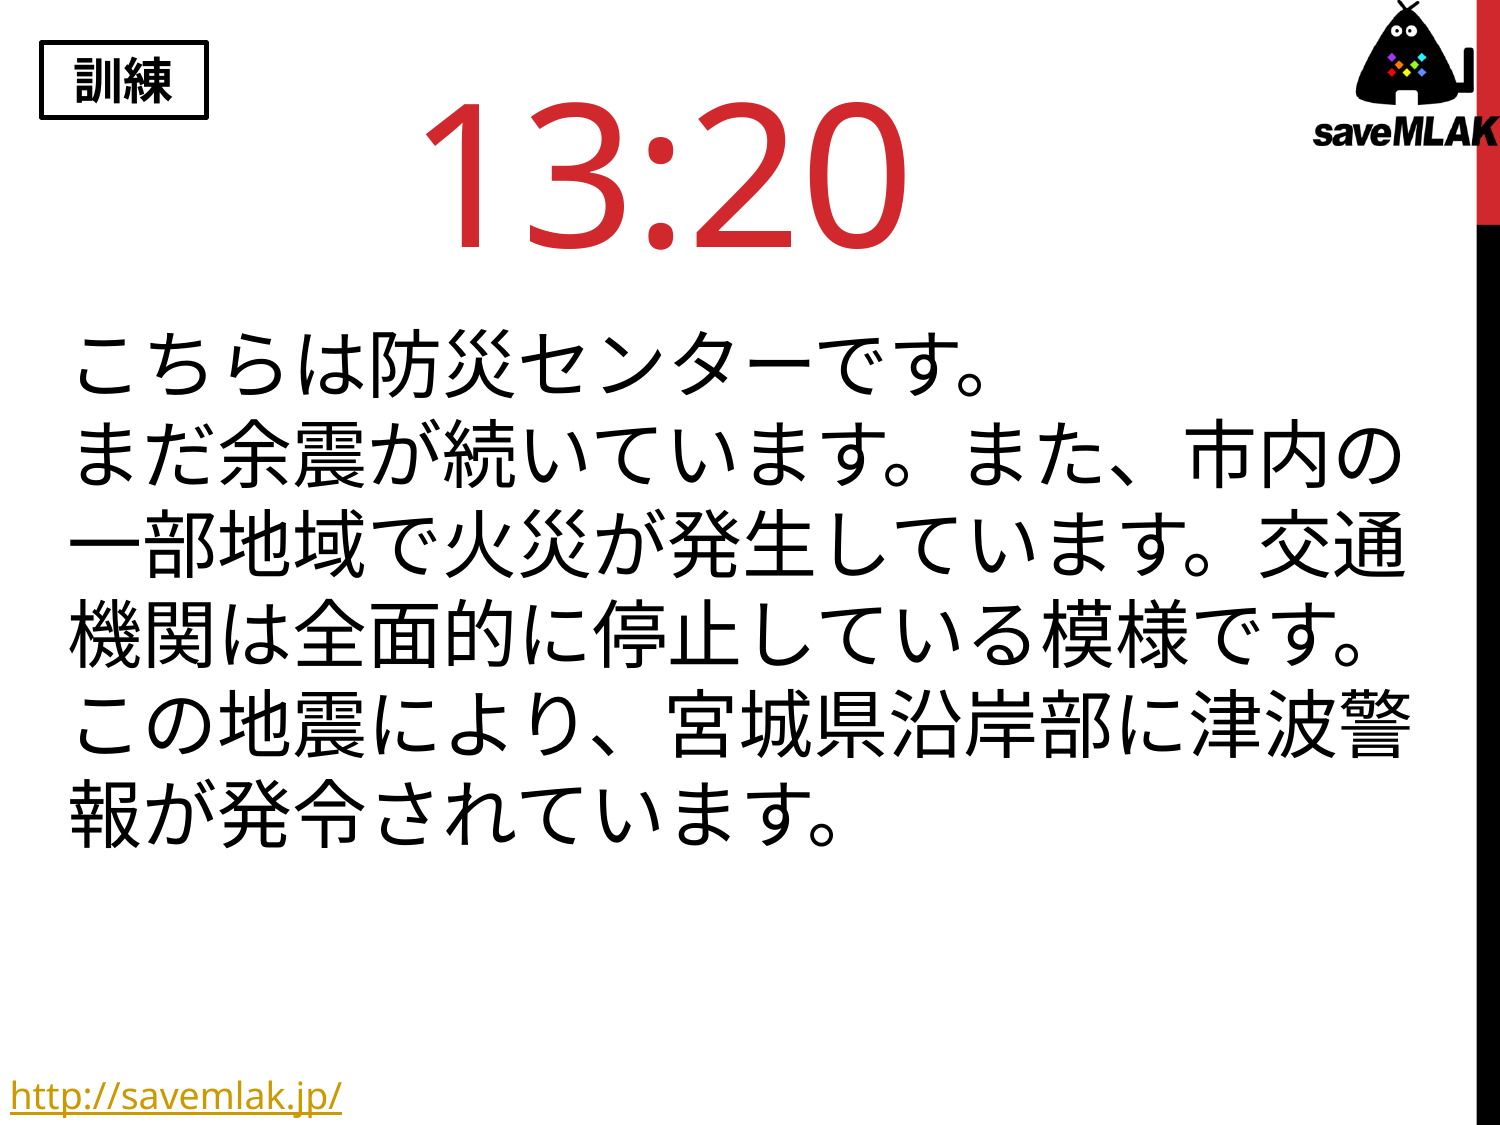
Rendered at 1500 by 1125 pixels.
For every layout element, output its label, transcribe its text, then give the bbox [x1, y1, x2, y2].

text_box http://savemlak.jp/ [0, 1064, 358, 1125]
text_box こちらは防災センターです。 まだ余震が続いています。また、市内の一部地域で火災が発生しています。交通機関は全面的に停止している模様です。 この地震により、宮城県沿岸部に津波警報が発令されています。 [28, 310, 1453, 866]
text_box 訓練 [41, 42, 207, 118]
picture [1313, 0, 1500, 146]
text_box 13:20 [42, 40, 1281, 114]
